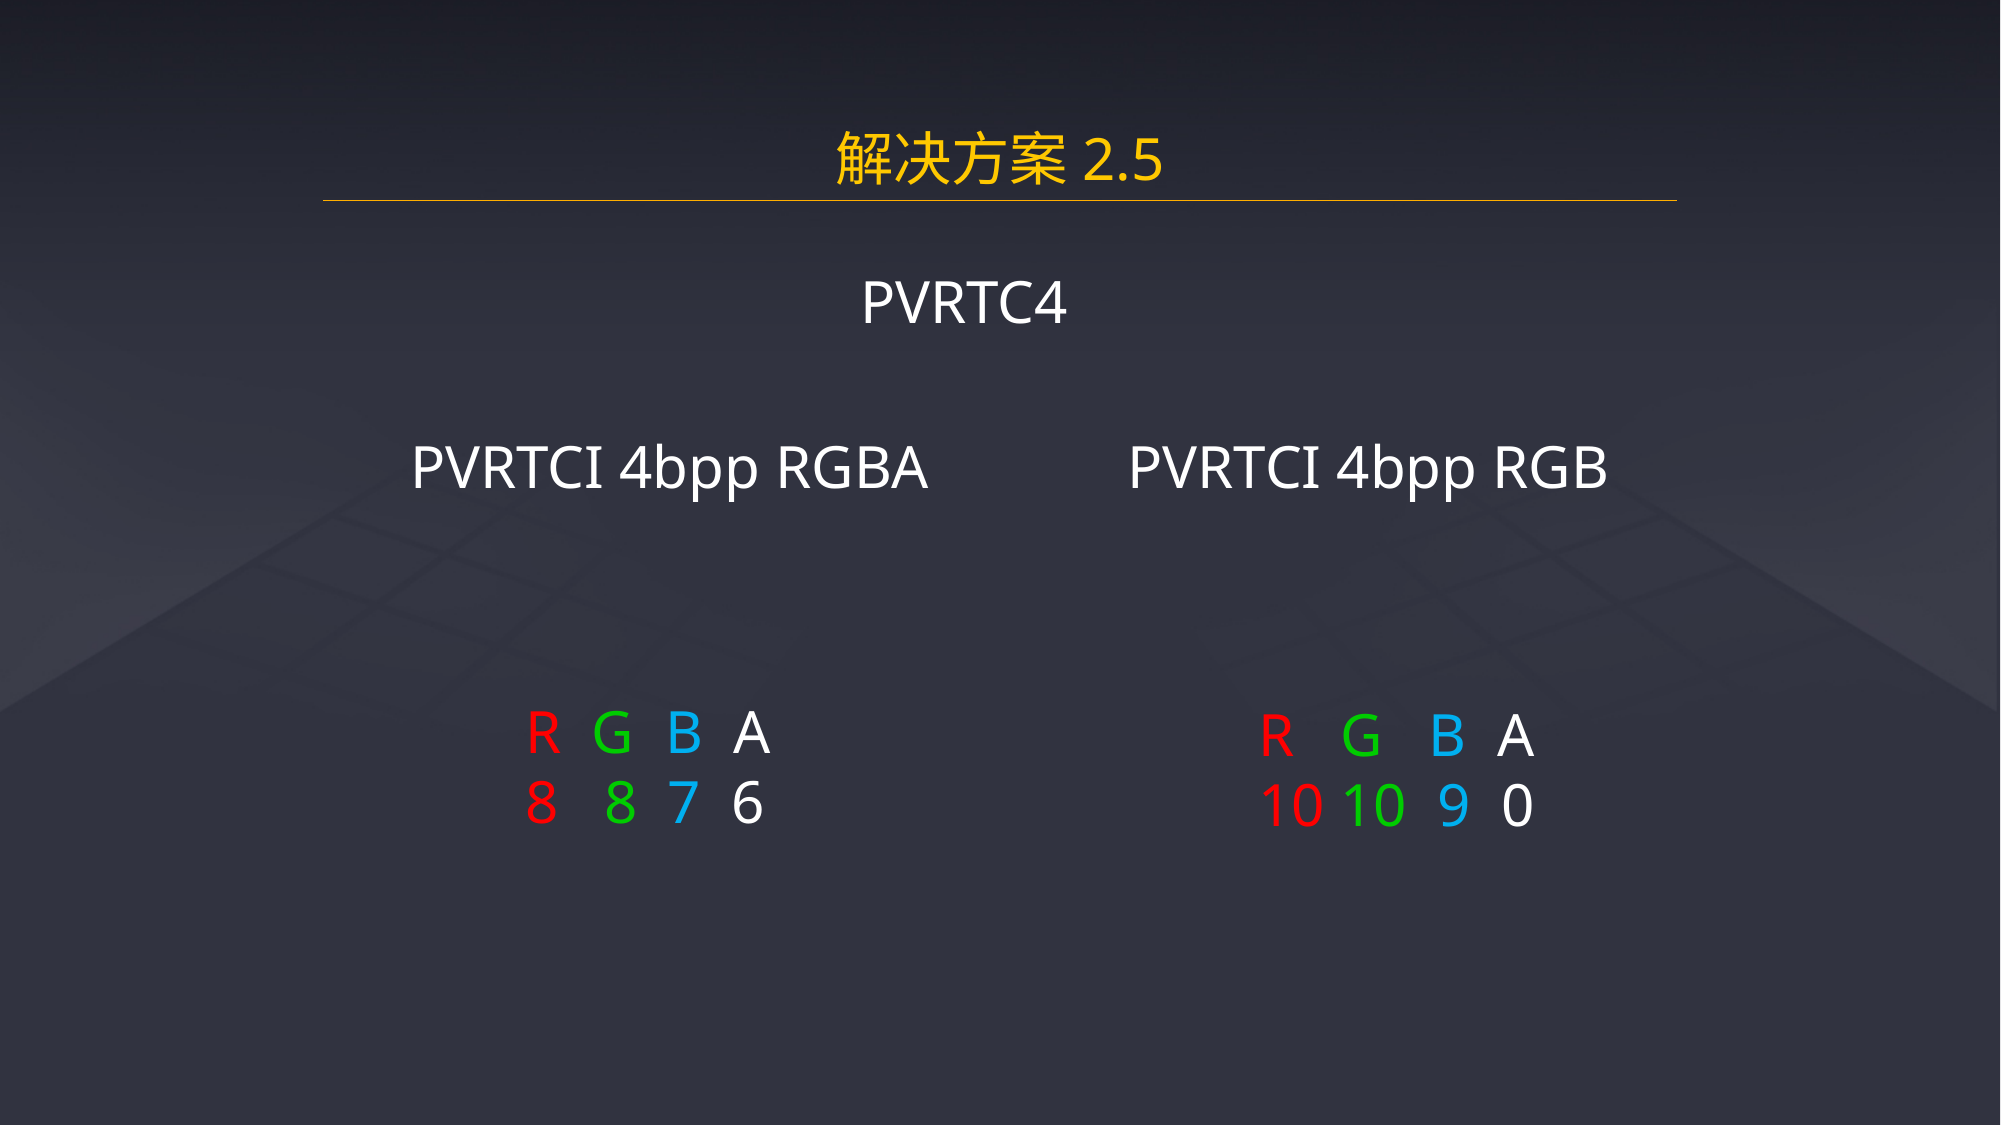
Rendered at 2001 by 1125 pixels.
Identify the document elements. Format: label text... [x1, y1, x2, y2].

text_box R G B A 10 10 9 0 [1251, 691, 1587, 846]
text_box 解决方案2.5 [363, 114, 1637, 200]
text_box PVRTCI 4bpp RGBA [402, 422, 1000, 508]
text_box R G B A 8 8 7 6 [517, 688, 853, 843]
text_box PVRTC4 [852, 257, 1209, 343]
text_box PVRTCI 4bpp RGB [1119, 422, 1718, 508]
picture [0, 0, 2001, 1125]
